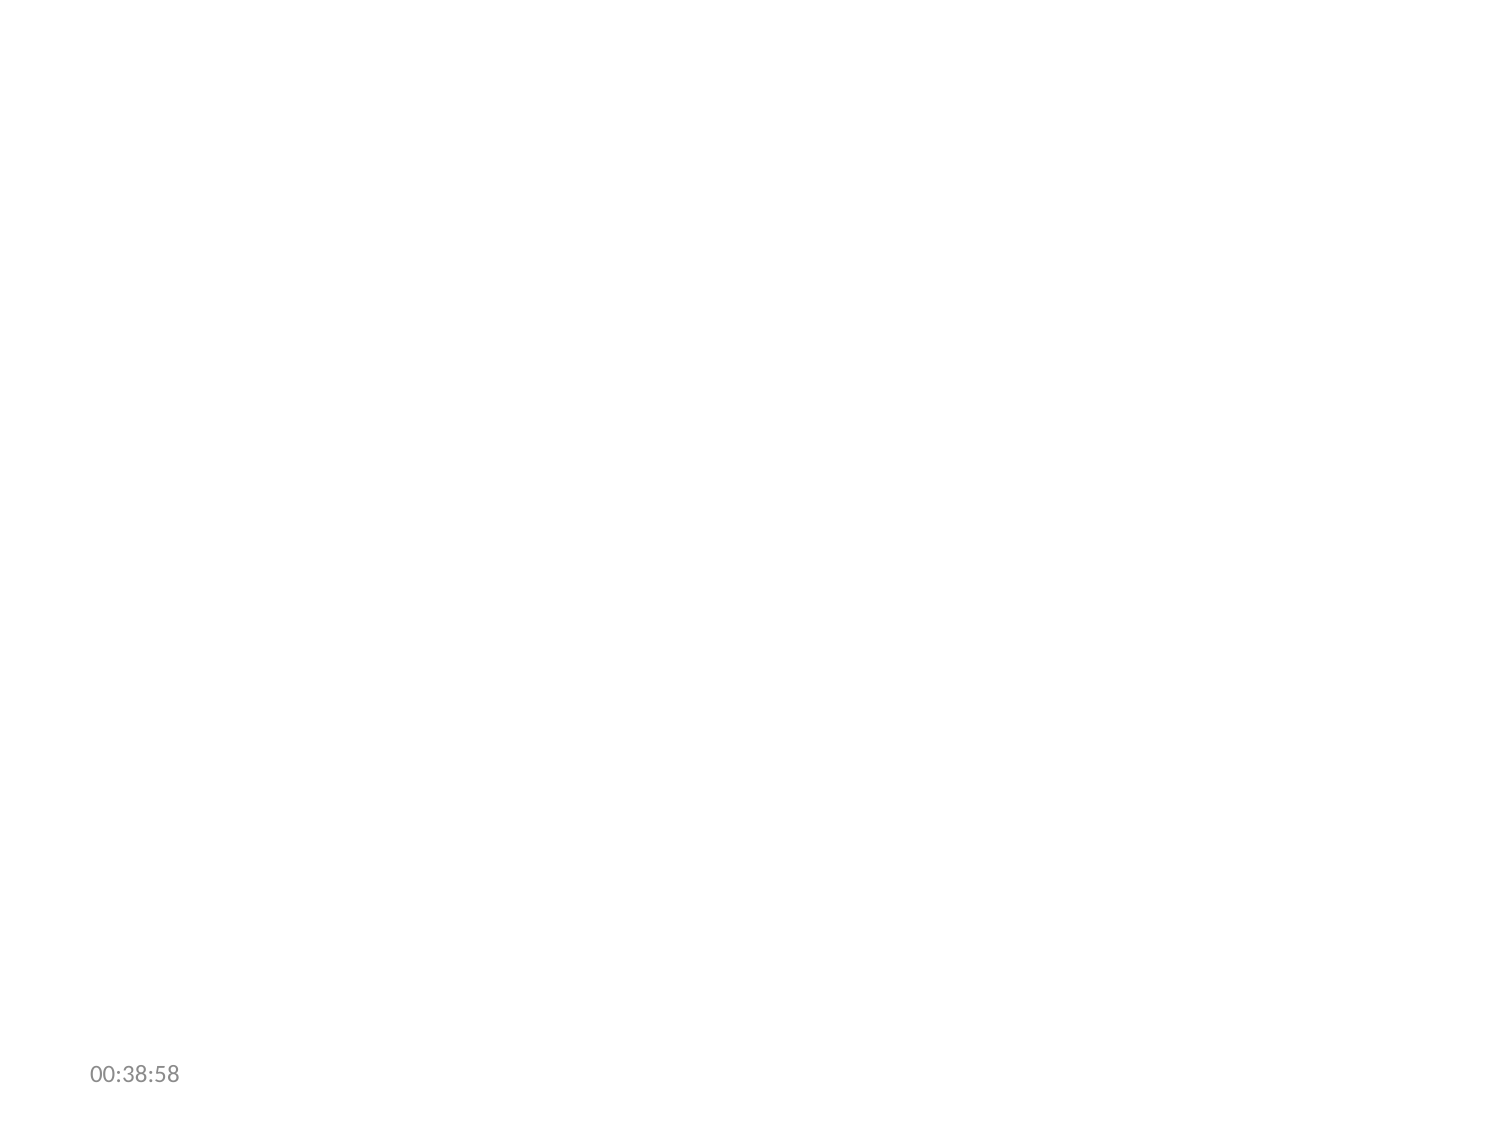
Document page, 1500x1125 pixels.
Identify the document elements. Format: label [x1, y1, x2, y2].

slide_number [75, 1042, 425, 1103]
